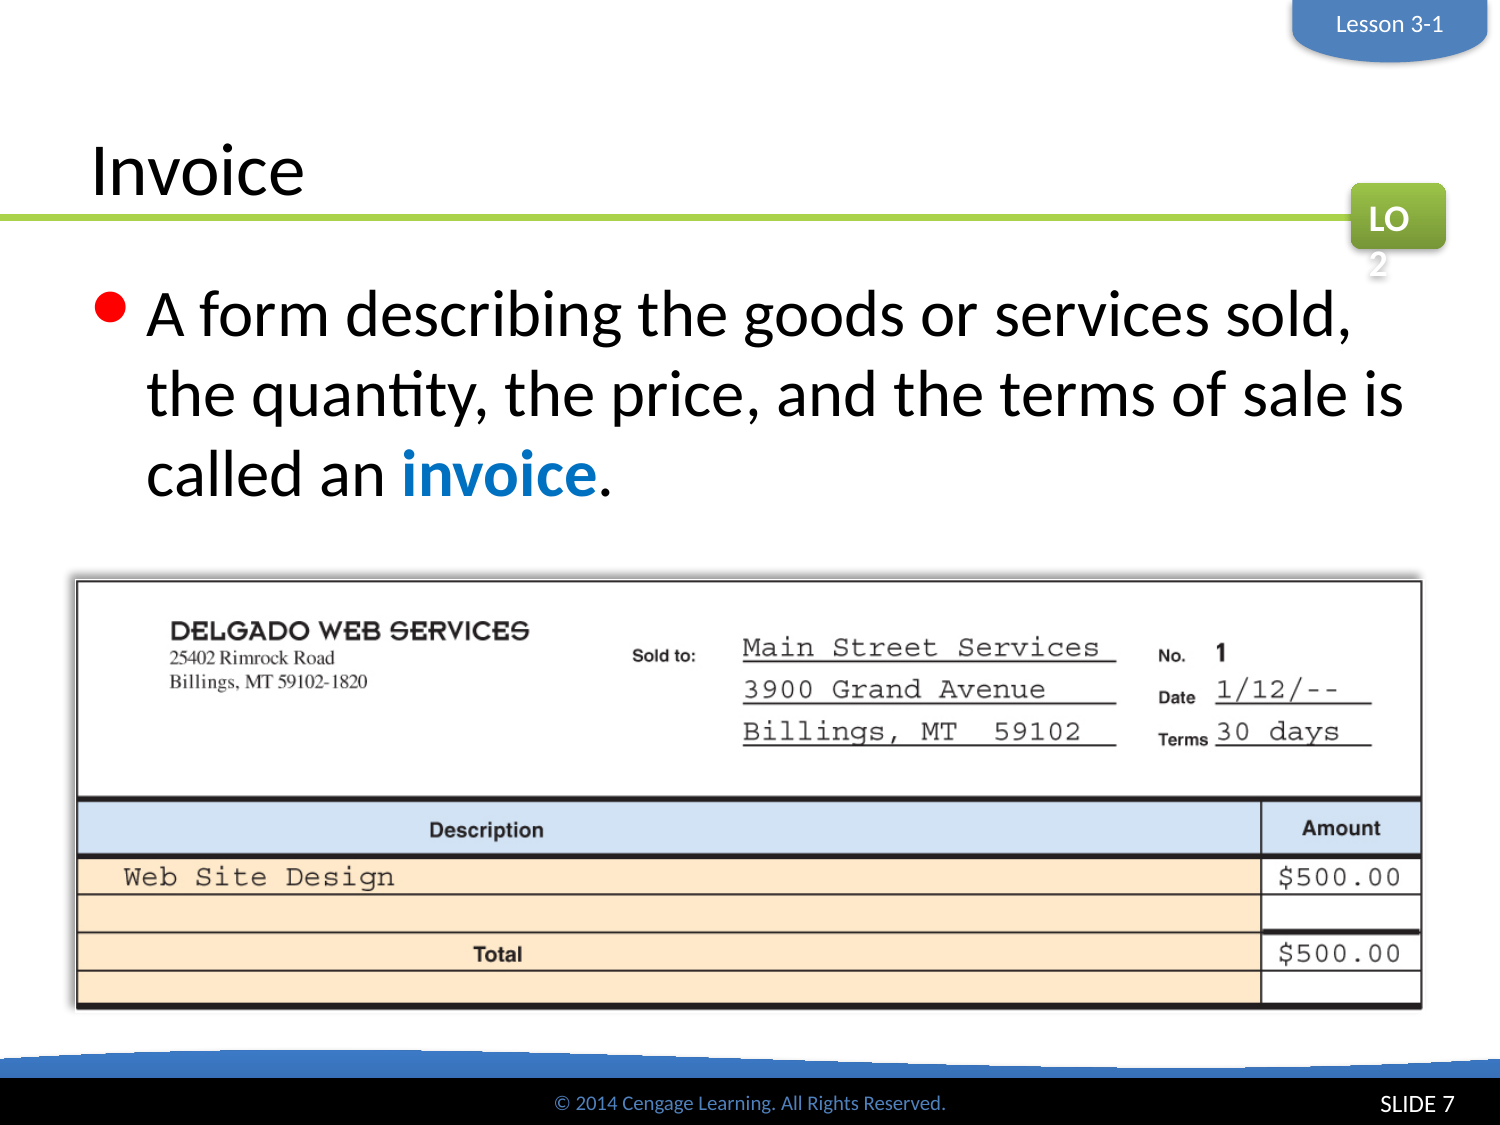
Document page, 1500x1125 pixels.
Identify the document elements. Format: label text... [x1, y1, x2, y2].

text_box LO2 [1350, 183, 1446, 250]
slide_number SLIDE 7 [1170, 1080, 1470, 1125]
title Invoice [75, 29, 1350, 218]
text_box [1292, 0, 1488, 63]
picture [74, 579, 1426, 1013]
list A form describing the goods or services sold, the quantity, the price, and the terms of sale is called an invoice. [75, 262, 1425, 574]
